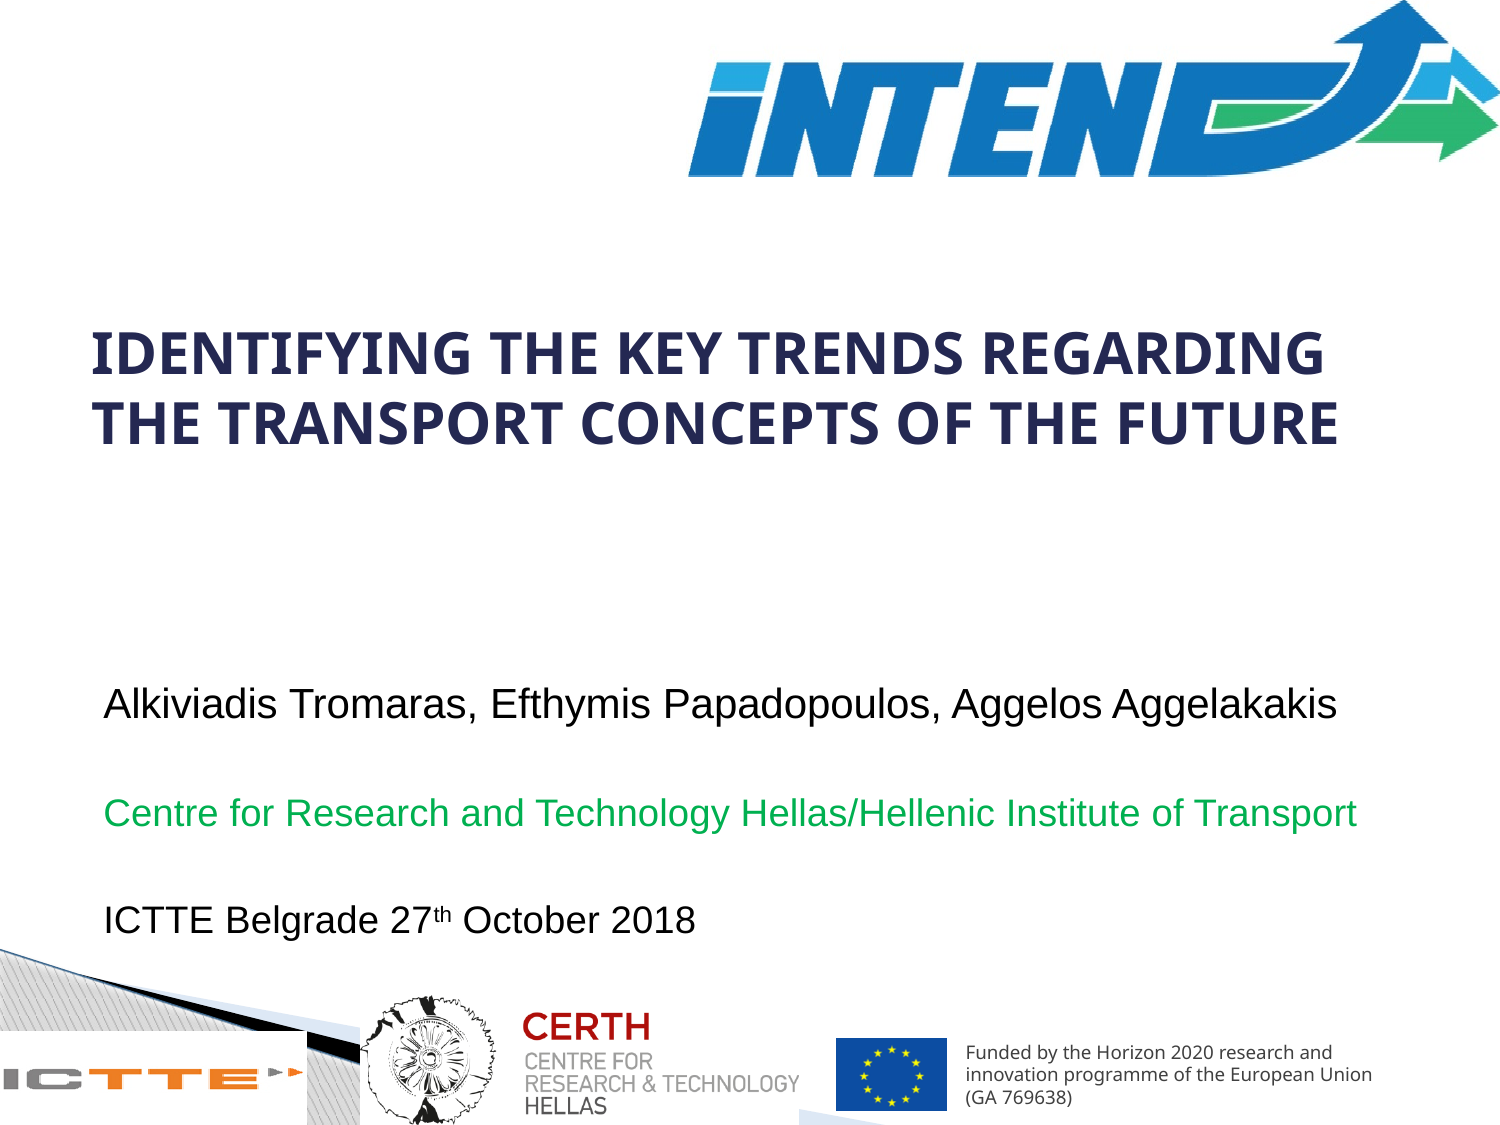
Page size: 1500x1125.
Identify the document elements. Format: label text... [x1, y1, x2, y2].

picture [836, 1038, 947, 1111]
title IDENTIFYING THE KEY TRENDS REGARDING THE TRANSPORT CONCEPTS OF THE FUTURE [76, 292, 1412, 480]
picture [686, 0, 1500, 177]
picture [0, 1031, 307, 1125]
list Alkiviadis Tromaras, Efthymis Papadopoulos, Aggelos Aggelakakis Centre for Research and Technology Hellas/Hellenic Institute of Transport ICTTE Belgrade 27th October 2018 [88, 668, 1436, 953]
picture [359, 995, 799, 1125]
